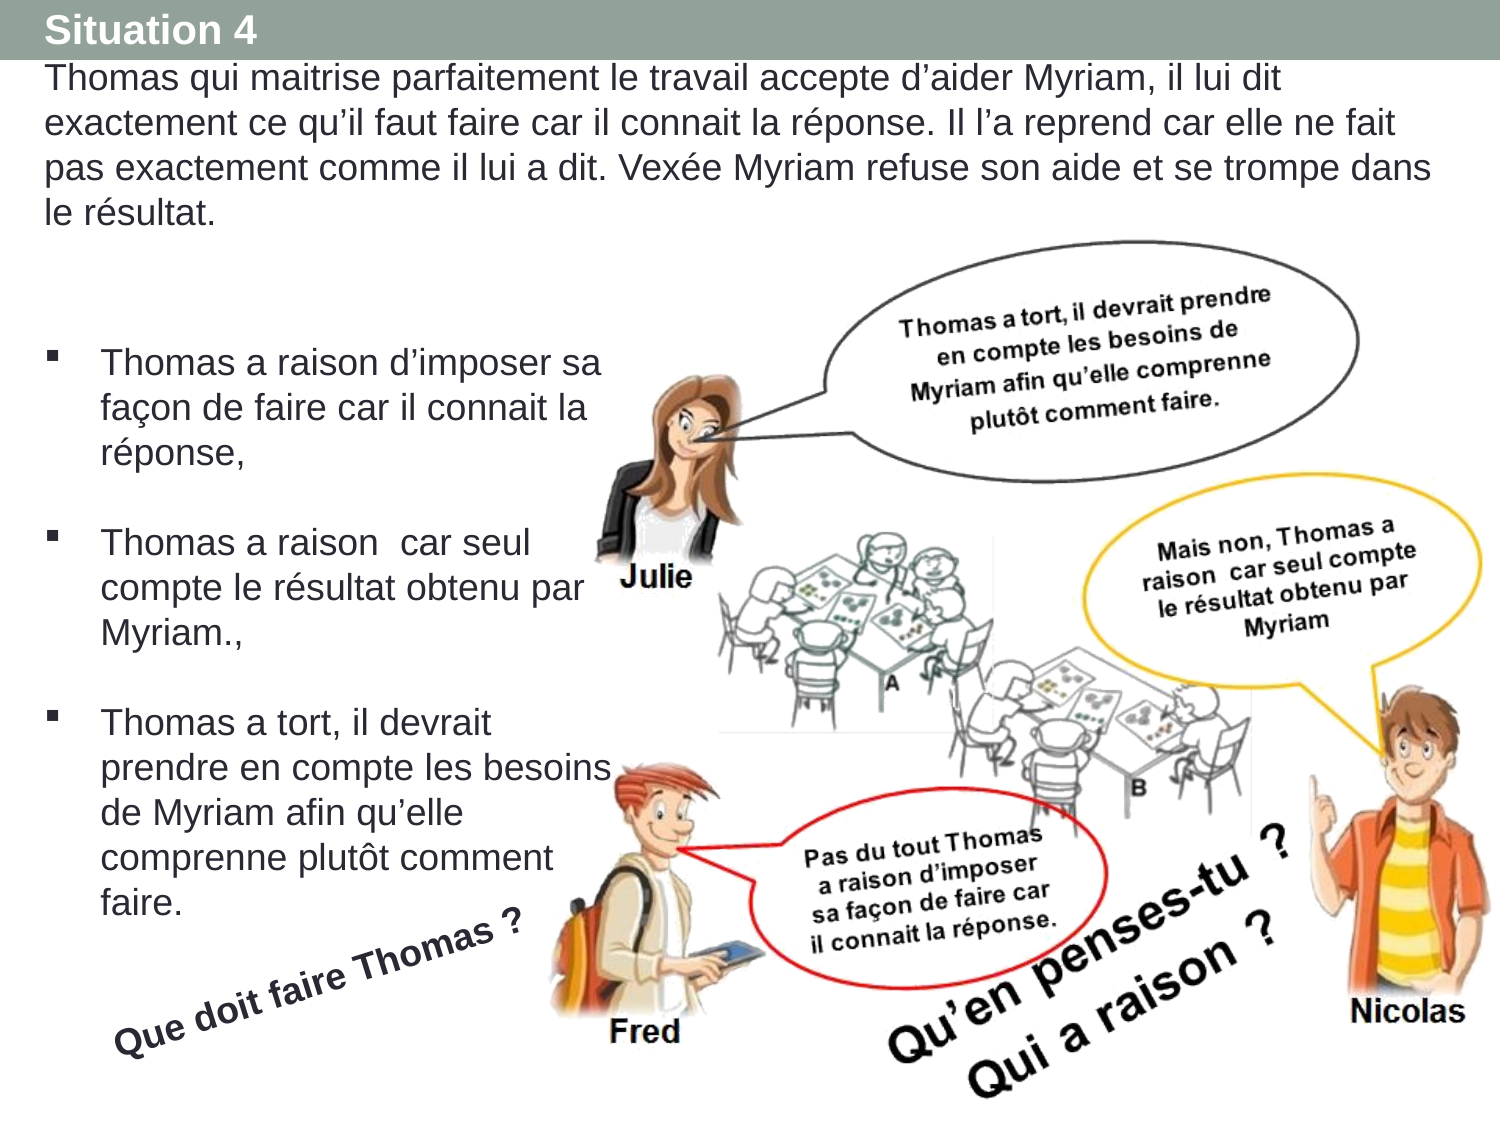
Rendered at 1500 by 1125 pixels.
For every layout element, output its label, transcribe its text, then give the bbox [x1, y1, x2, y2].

text_box Situation 4 Thomas qui maitrise parfaitement le travail accepte d’aider Myriam, il lui dit exactement ce qu’il faut faire car il connait la réponse. Il l’a reprend car elle ne fait pas exactement comme il lui a dit. Vexée Myriam refuse son aide et se trompe dans le résultat. [29, 0, 1459, 241]
picture [534, 224, 1495, 1107]
text_box Que doit faire Thomas ? [31, 881, 531, 1096]
text_box Thomas a raison d’imposer sa façon de faire car il connait la réponse, Thomas a raison car seul compte le résultat obtenu par Myriam., Thomas a tort, il devrait prendre en compte les besoins de Myriam afin qu’elle comprenne plutôt comment faire. [29, 330, 531, 931]
